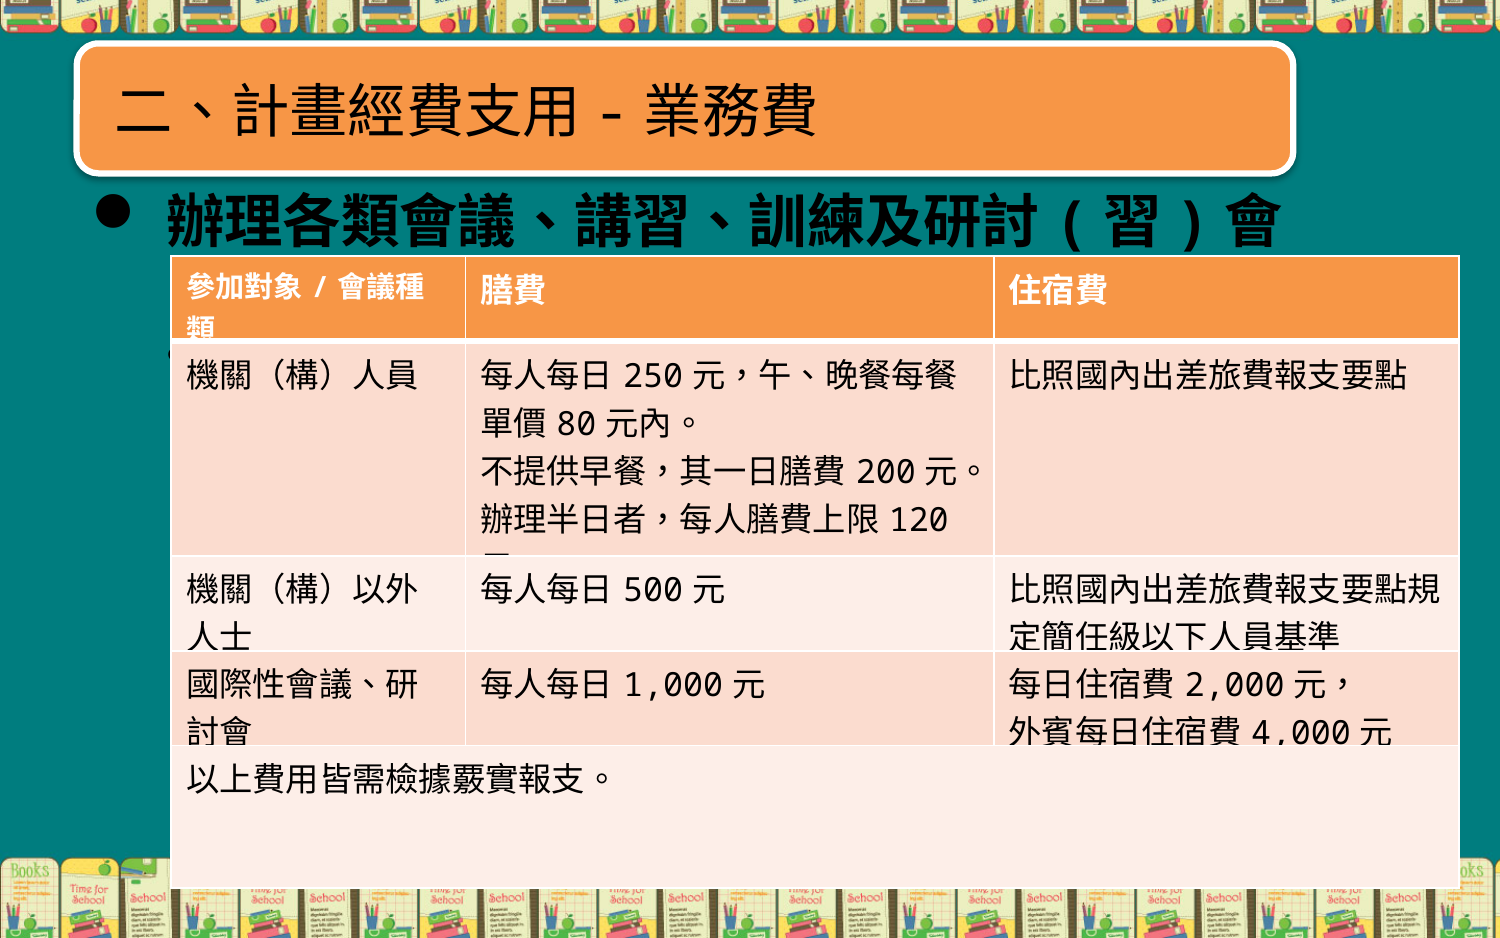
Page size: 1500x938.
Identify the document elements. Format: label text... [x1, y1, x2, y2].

table_cell 機關（構）以外人士 [172, 557, 465, 650]
table_header 參加對象/會議種類 [172, 257, 465, 338]
text_box 二、計畫經費支用-業務費 [100, 67, 1105, 152]
table_cell 每人每日250元，午、晚餐每餐單價80元內。 不提供早餐，其一日膳費200元。 辦理半日者，每人膳費上限120元。 [466, 344, 993, 555]
table_header 膳費 [466, 257, 993, 338]
text_box 辦理各類會議、講習、訓練及研討(習)會(2/3) [76, 176, 1447, 512]
picture [0, 0, 1500, 938]
text_box [73, 40, 1297, 176]
table_cell 每人每日1,000元 [466, 652, 993, 745]
table_cell 每日住宿費2,000元， 外賓每日住宿費4,000元 [995, 652, 1458, 745]
table_header 住宿費 [995, 257, 1458, 338]
table_cell 以上費用皆需檢據覈實報支。 [172, 746, 1458, 887]
table_cell 比照國內出差旅費報支要點規定簡任級以下人員基準 [995, 557, 1458, 650]
table_cell 比照國內出差旅費報支要點 [995, 344, 1458, 555]
table_cell 每人每日500元 [466, 557, 993, 650]
table_cell 國際性會議、研討會 [172, 652, 465, 745]
table_cell 機關（構）人員 [172, 344, 465, 555]
